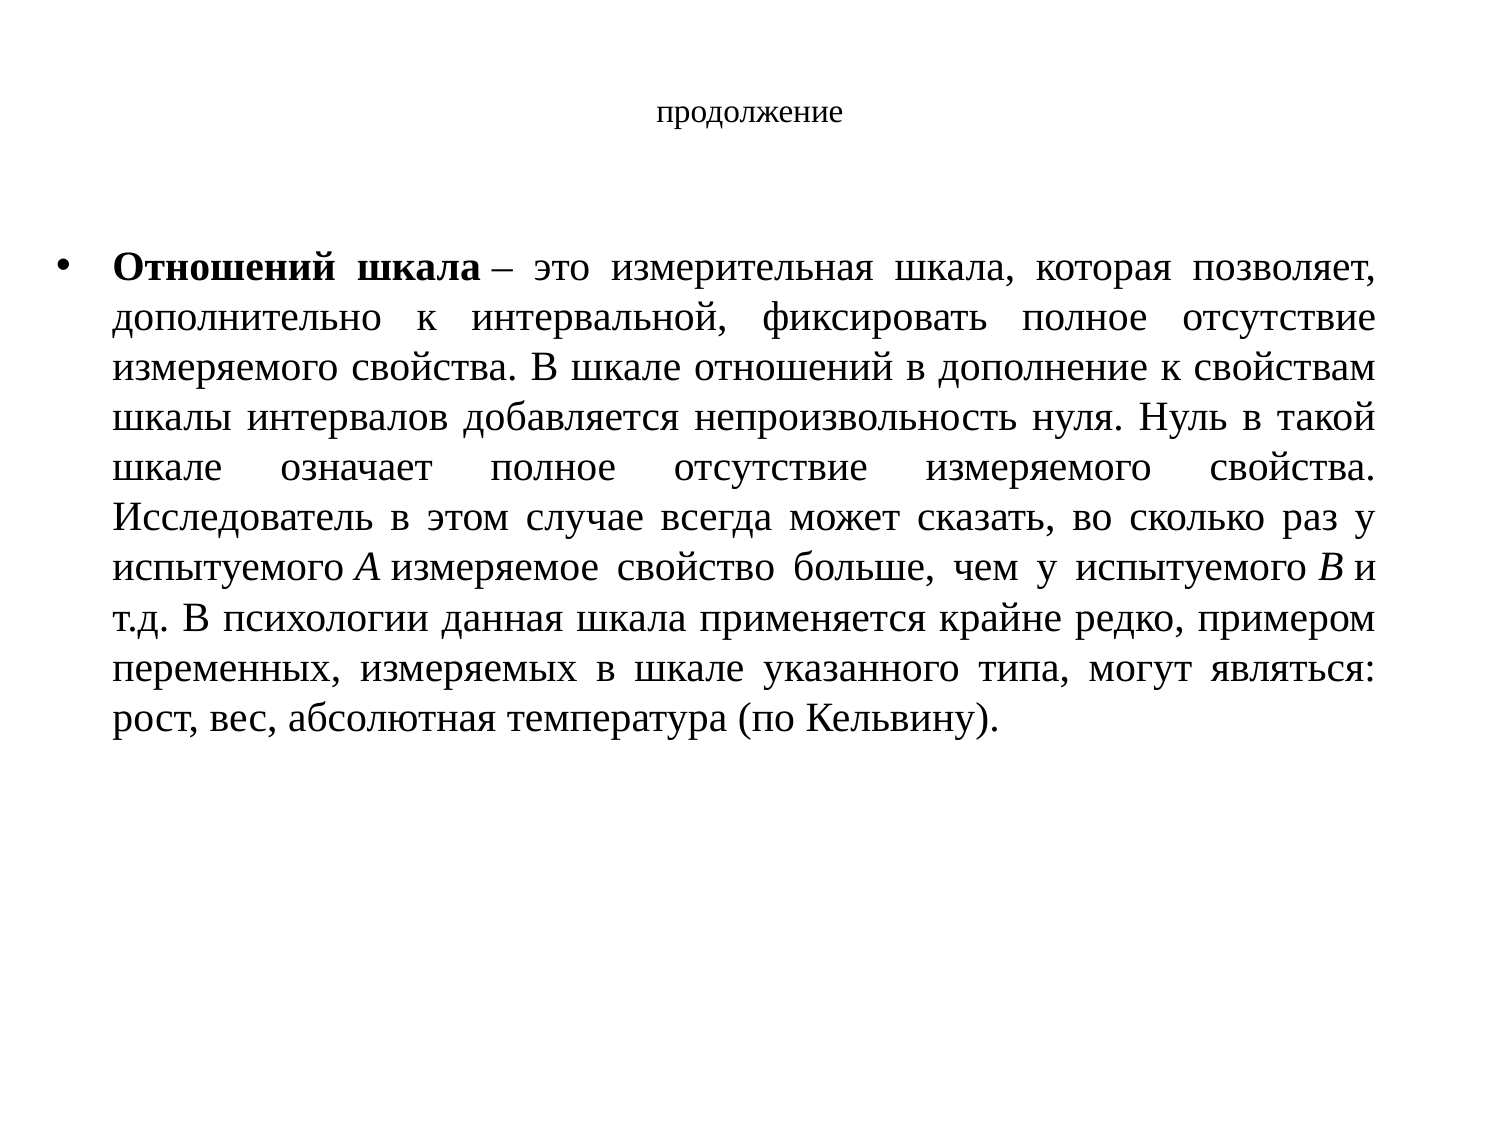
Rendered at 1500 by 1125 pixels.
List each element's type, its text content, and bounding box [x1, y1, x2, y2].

text_box Отношений шкала – это измерительная шкала, которая позволяет, дополнительно к интервальной, фиксировать полное отсутствие измеряемого свойства. В шкале отношений в дополнение к свойствам шкалы интервалов добавляется непроизвольность нуля. Нуль в такой шкале означает полное отсутствие измеряемого свойства. Исследователь в этом случае всегда может сказать, во сколько раз у испытуемого А измеряемое свойство больше, чем у испытуемого В и т.д. В психологии данная шкала применяется крайне редко, примером переменных, измеряемых в шкале указанного типа, могут являться: рост, вес, абсолютная температура (по Кельвину). [41, 231, 1392, 975]
text_box продолжение [75, 45, 1425, 173]
